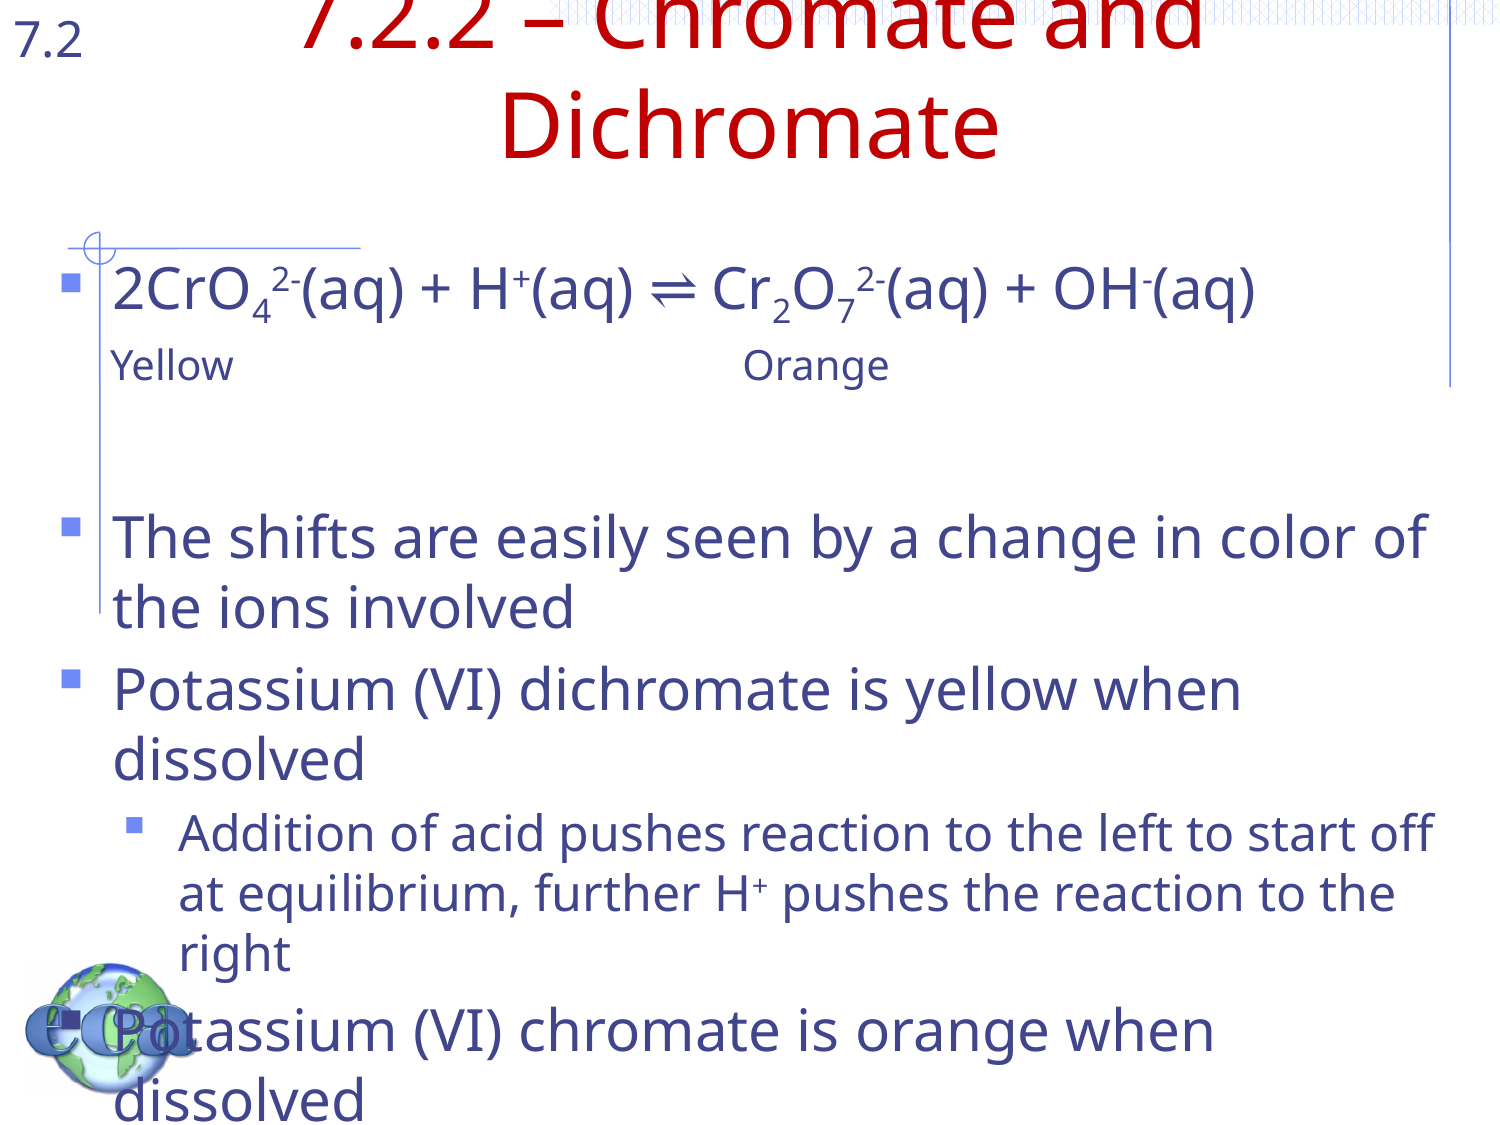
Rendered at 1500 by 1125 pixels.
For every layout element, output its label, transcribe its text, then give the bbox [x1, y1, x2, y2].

picture [193, 1024, 200, 1047]
picture [23, 960, 200, 1096]
title 7.2.2 – Chromate and Dichromate [17, 49, 1483, 185]
picture [669, 381, 1497, 563]
